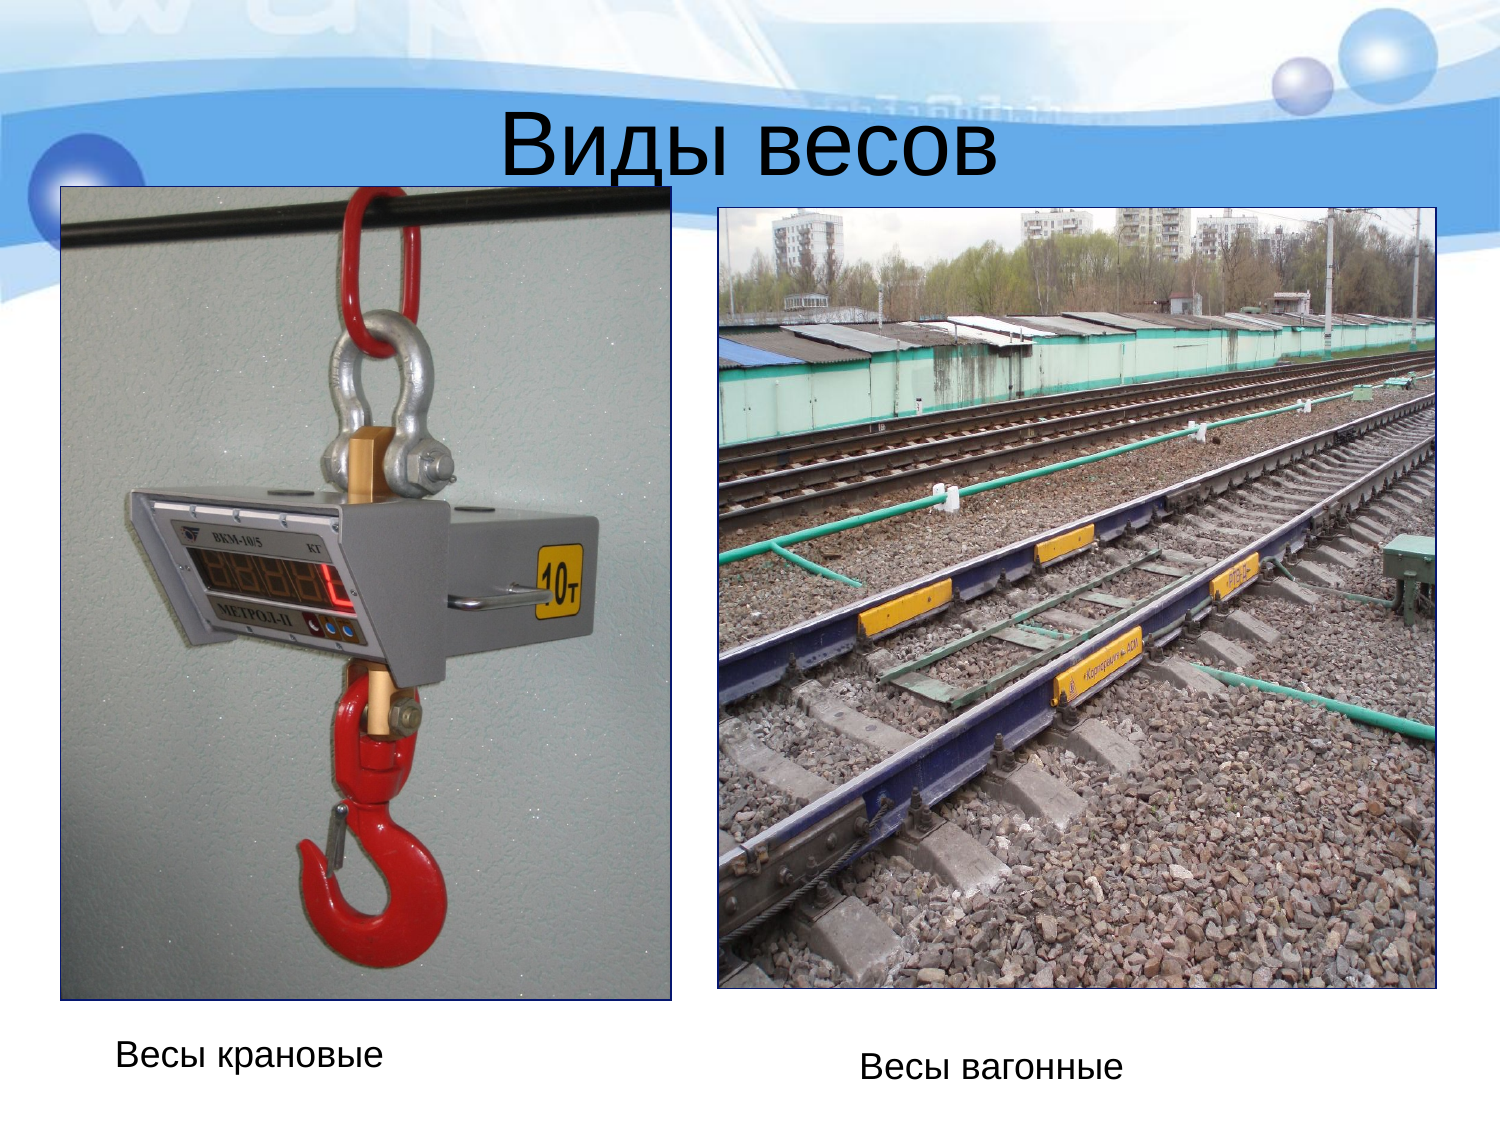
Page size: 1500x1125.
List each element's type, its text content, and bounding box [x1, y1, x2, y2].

text_box Весы вагонные [844, 1034, 1376, 1095]
text_box Весы крановые [100, 1023, 656, 1083]
picture [0, 0, 1500, 1125]
title Виды весов [74, 44, 1426, 233]
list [61, 187, 671, 1000]
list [718, 207, 1436, 988]
